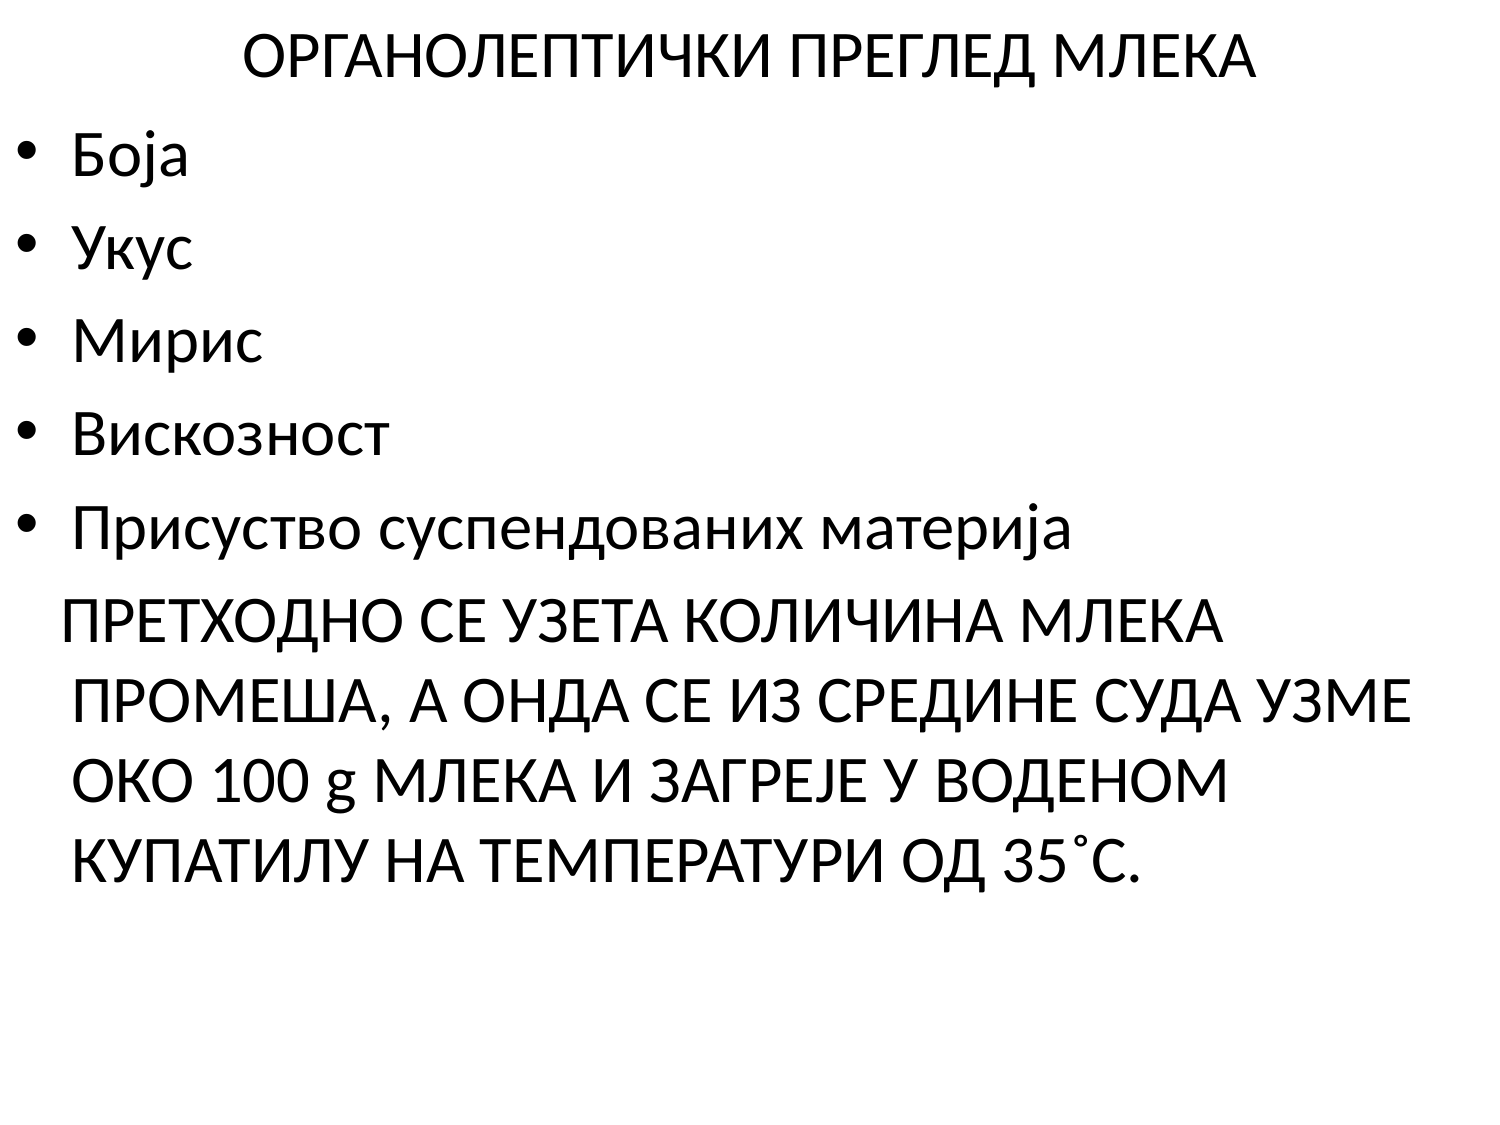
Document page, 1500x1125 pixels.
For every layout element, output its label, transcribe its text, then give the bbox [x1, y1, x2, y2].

list Боја Укус Мирис Вискозност Присуство суспендованих материја ПРЕТХОДНО СЕ УЗЕТА КОЛИЧИНА МЛЕКА ПРОМЕША, А ОНДА СЕ ИЗ СРЕДИНЕ СУДА УЗМЕ ОКО 100 g МЛЕКА И ЗАГРЕЈЕ У ВОДЕНОМ КУПАТИЛУ НА ТЕМПЕРАТУРИ ОД 35˚C. [0, 101, 1500, 1125]
title ОРГАНОЛЕПТИЧКИ ПРЕГЛЕД МЛЕКА [0, 0, 1500, 101]
